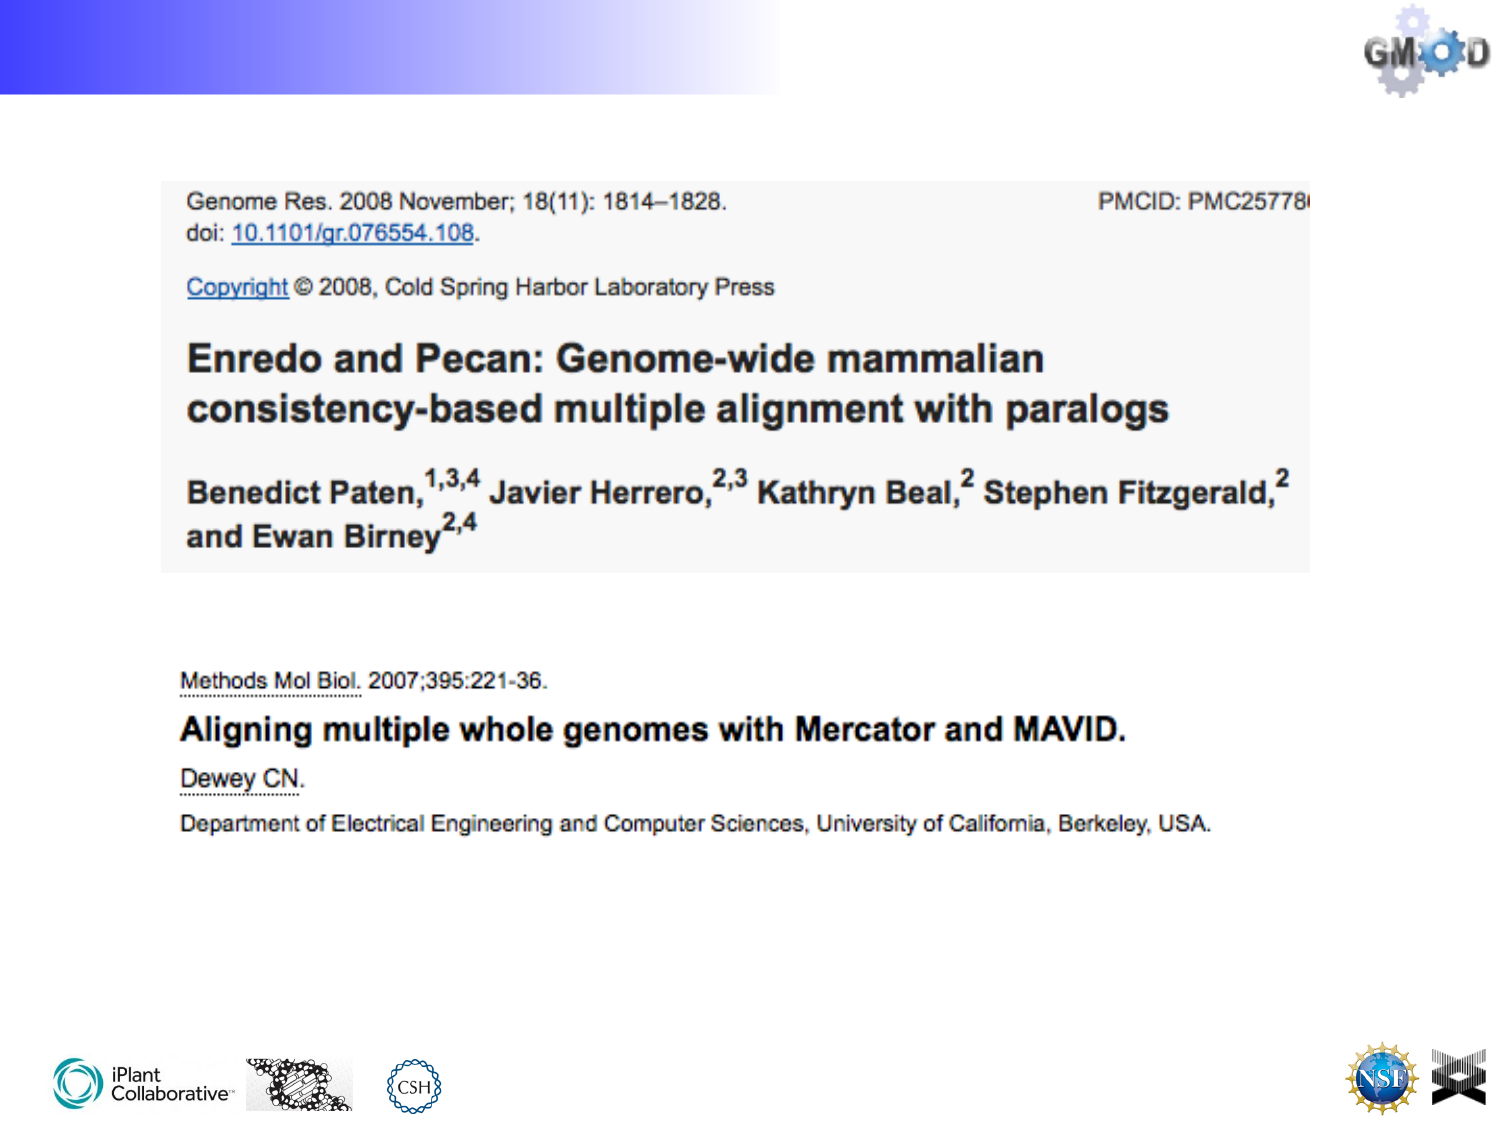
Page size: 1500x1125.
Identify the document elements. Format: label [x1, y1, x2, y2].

picture [1431, 1049, 1487, 1105]
picture [382, 1054, 442, 1116]
text_box [0, 0, 1497, 98]
picture [1344, 1040, 1420, 1116]
picture [166, 666, 1251, 855]
picture [246, 1056, 353, 1113]
picture [161, 180, 1310, 574]
picture [39, 1053, 240, 1115]
